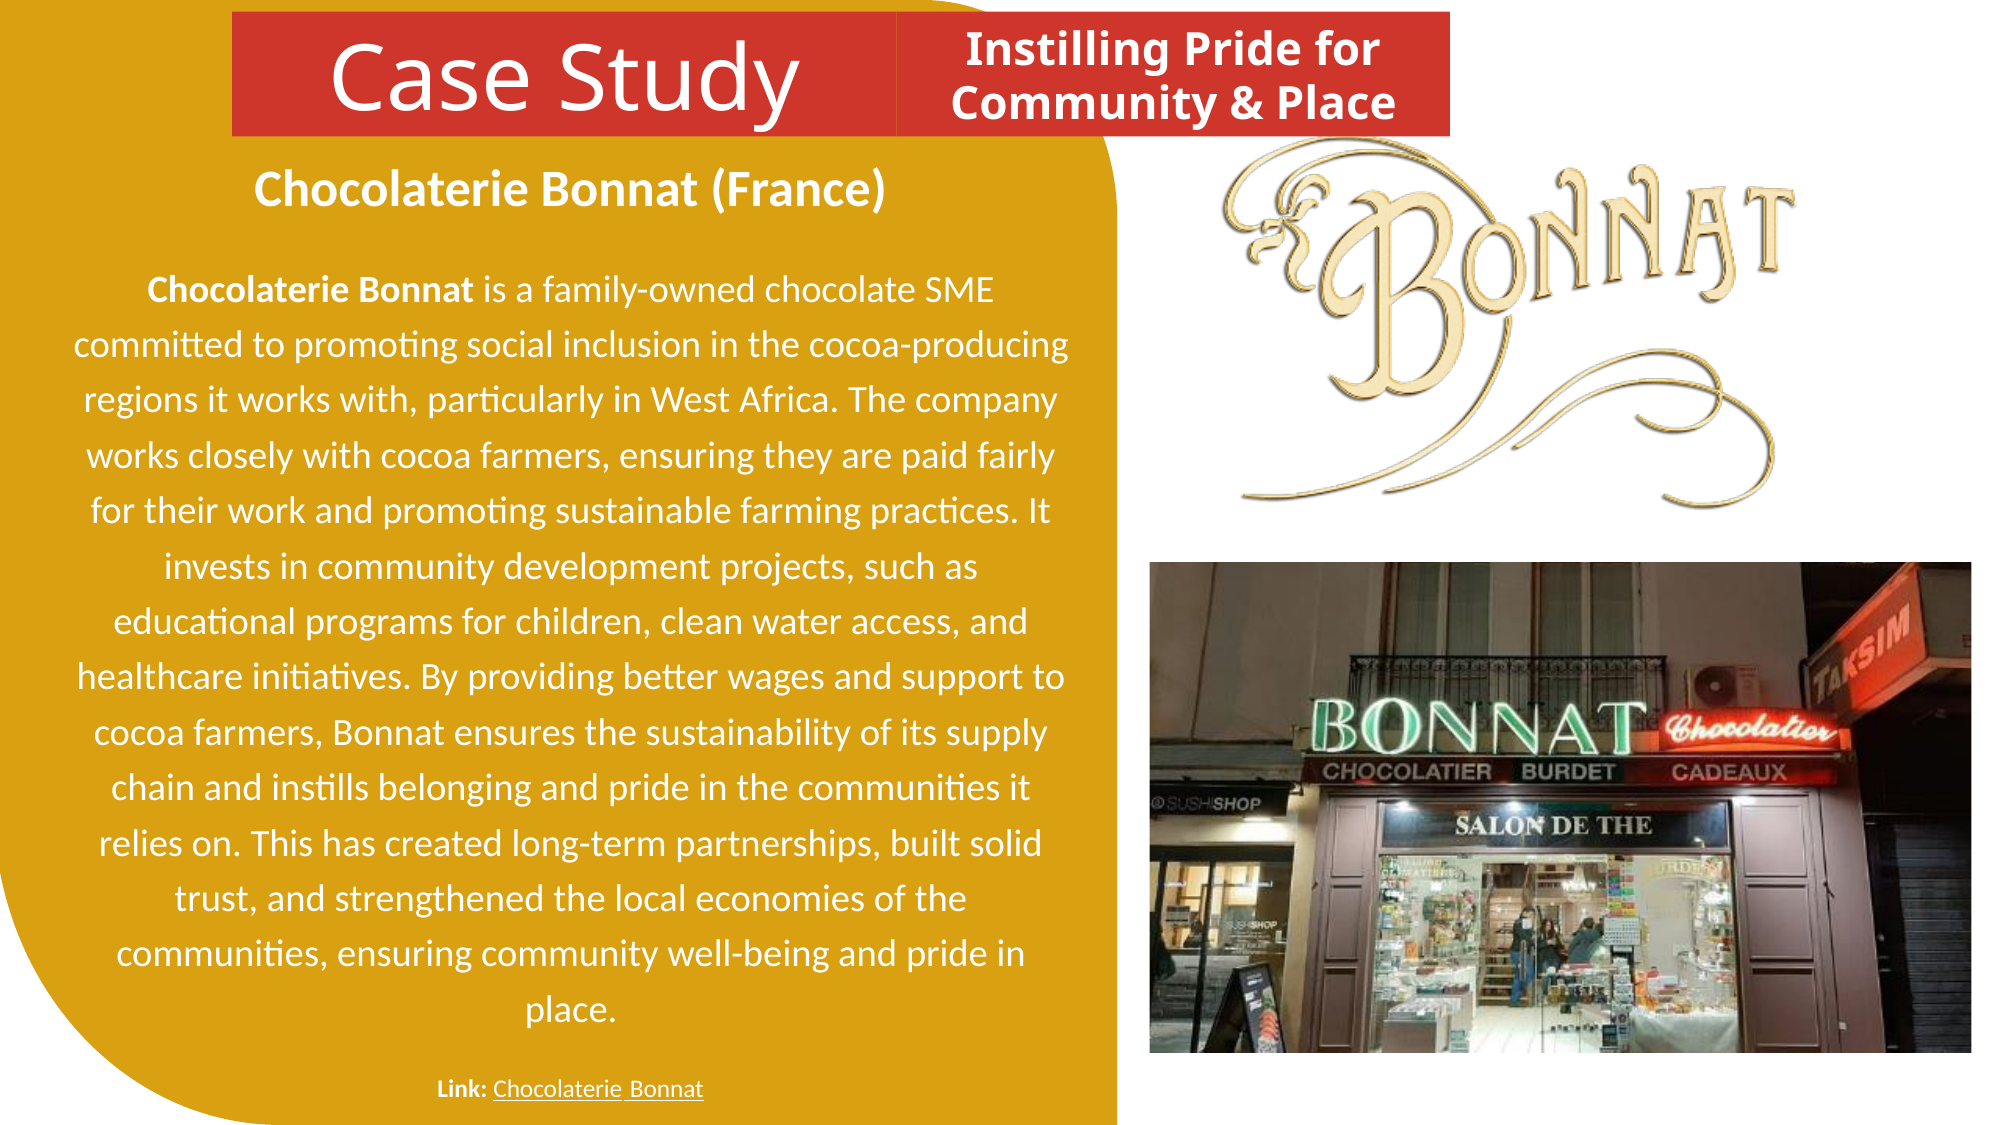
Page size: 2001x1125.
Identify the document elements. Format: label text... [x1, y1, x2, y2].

text_box Case Study [232, 11, 896, 137]
text_box Instilling Pride for Community & Place [896, 11, 1450, 137]
picture [1149, 562, 1972, 1053]
list Chocolaterie Bonnat (France) Chocolaterie Bonnat is a family-owned chocolate SME committed to promoting social inclusion in the cocoa-producing regions it works with, particularly in West Africa. The company works closely with cocoa farmers, ensuring they are paid fairly for their work and promoting sustainable farming practices. It invests in community development projects, such as educational programs for children, clean water access, and healthcare initiatives. By providing better wages and support to cocoa farmers, Bonnat ensures the sustainability of its supply chain and instills belonging and pride in the communities it relies on. This has created long-term partnerships, built solid trust, and strengthened the local economies of the communities, ensuring community well-being and pride in place. Link: Chocolaterie Bonnat [54, 133, 1088, 1125]
picture [1211, 109, 1812, 535]
